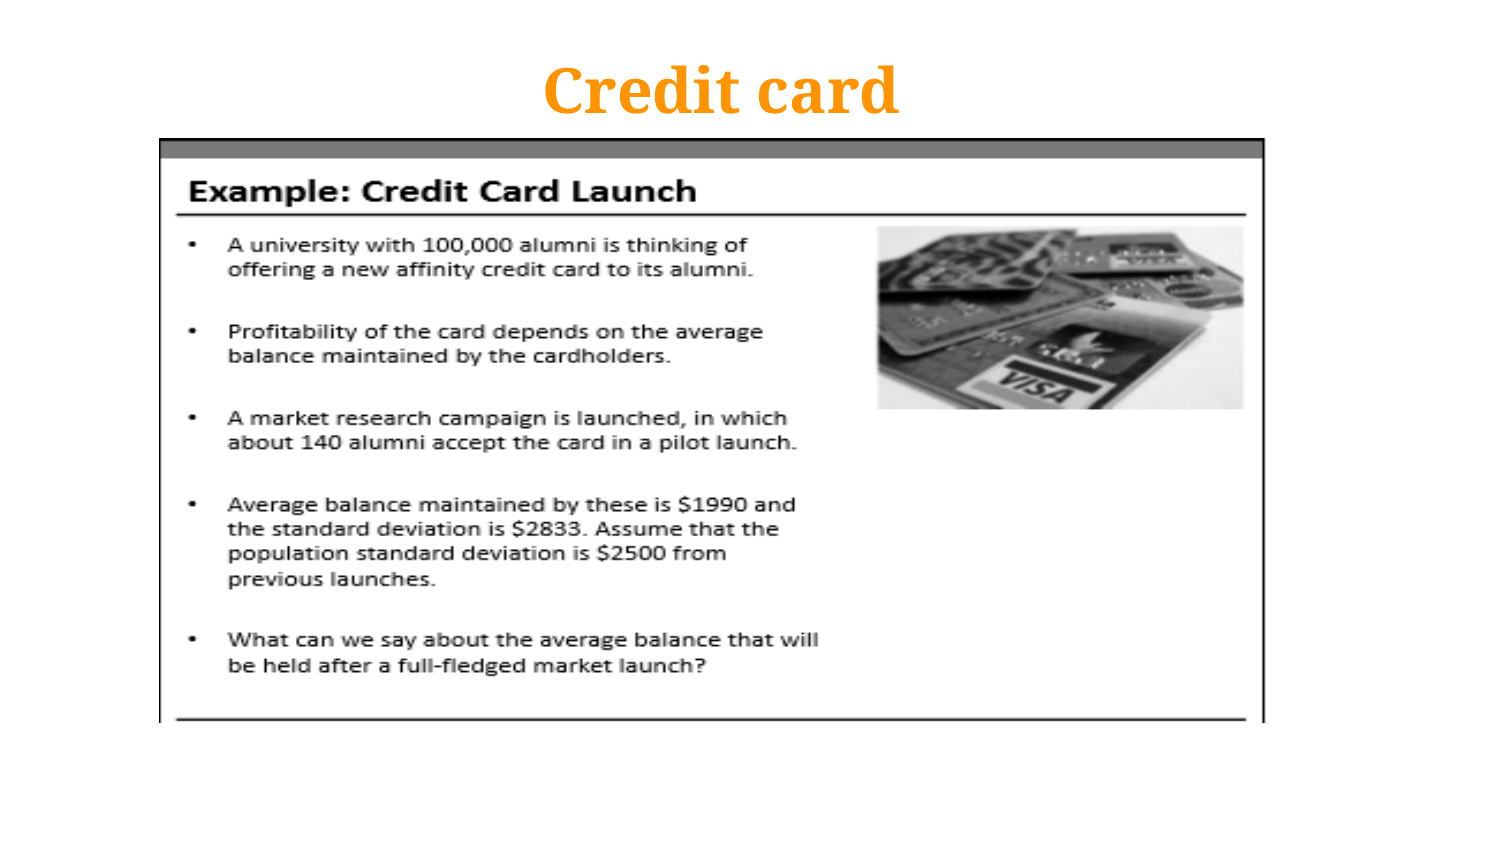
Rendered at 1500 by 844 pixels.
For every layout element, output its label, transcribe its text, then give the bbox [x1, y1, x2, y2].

picture [159, 138, 1271, 723]
text_box Credit card [148, 10, 1260, 126]
